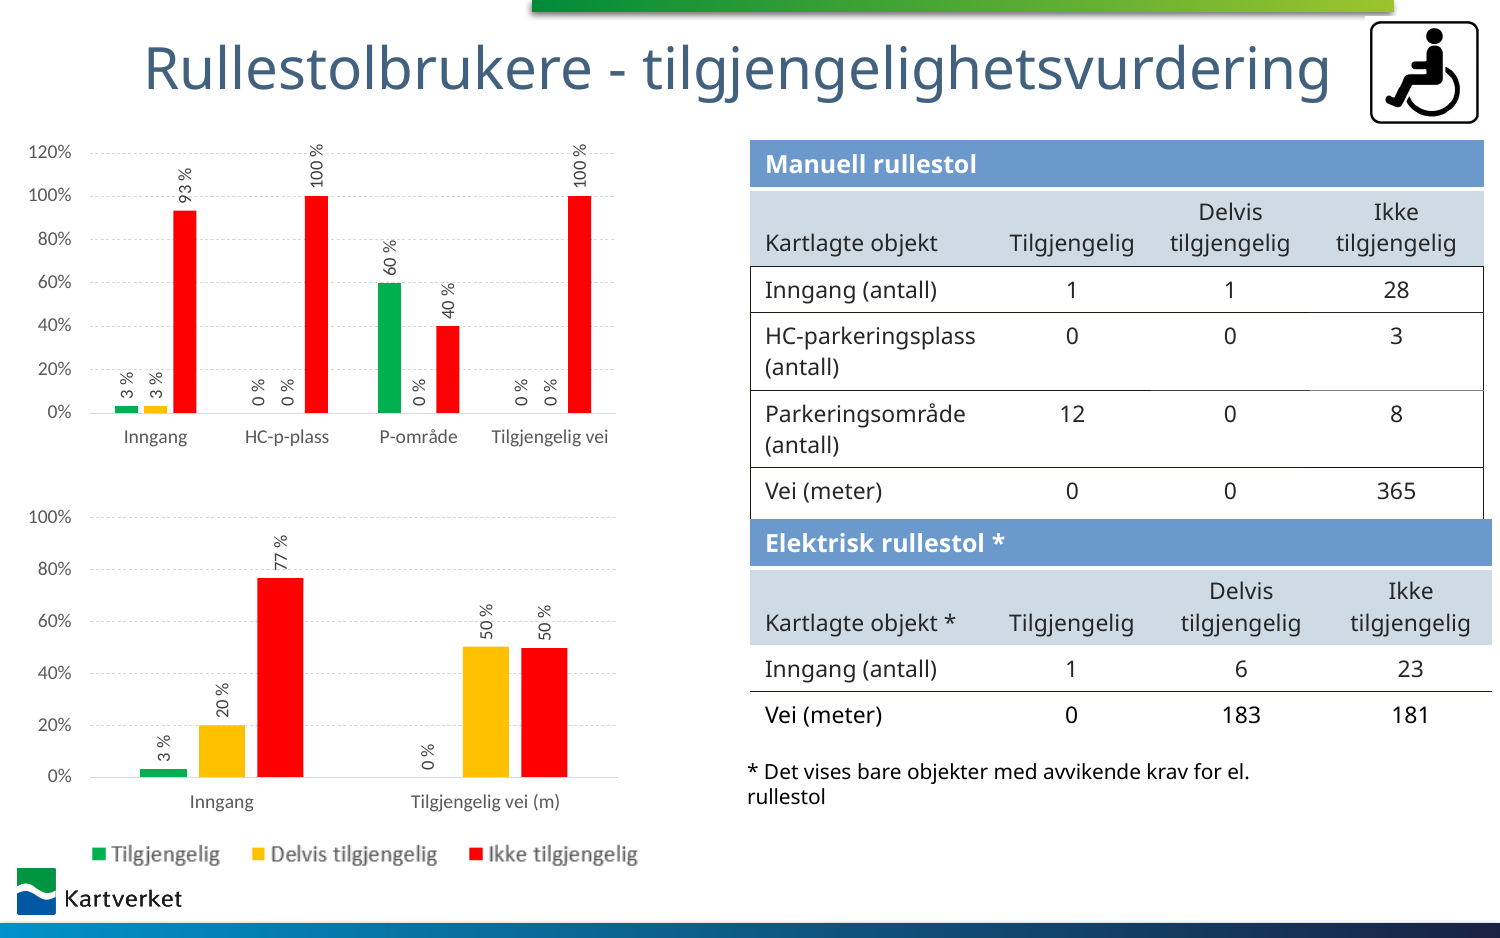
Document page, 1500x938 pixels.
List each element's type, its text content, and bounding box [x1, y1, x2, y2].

table_cell Kartlagte objekt [750, 191, 994, 266]
table_cell 12 [994, 391, 1151, 467]
table_cell 8 [1310, 391, 1483, 467]
table_cell Ikke tilgjengelig [1310, 191, 1484, 266]
table_cell 3 [1310, 313, 1483, 390]
picture [20, 135, 629, 457]
table_cell Inngang (antall) [751, 267, 994, 312]
table_cell Ikke tilgjengelig [1330, 570, 1492, 645]
table_header Manuell rullestol [750, 140, 1484, 187]
table_cell HC-parkeringsplass (antall) [751, 313, 994, 390]
table_cell 0 [994, 313, 1151, 390]
table_cell 1 [991, 645, 1153, 691]
table_cell Inngang (antall) [750, 645, 991, 691]
table_cell 28 [1310, 267, 1483, 312]
table_cell 0 [1151, 468, 1310, 519]
text_box * Det vises bare objekter med avvikende krav for el. rullestol [732, 751, 1317, 816]
table_cell Parkeringsområde (antall) [751, 391, 994, 467]
table_cell 0 [1151, 313, 1310, 390]
table_header Elektrisk rullestol * [750, 519, 1492, 566]
table_cell 365 [1310, 468, 1483, 519]
table_cell Tilgjengelig [994, 191, 1151, 266]
picture [1365, 16, 1484, 129]
table_cell Vei (meter) [751, 468, 994, 519]
table_cell 183 [1153, 692, 1330, 738]
table_cell Vei (meter) [750, 692, 991, 738]
table_cell Delvis tilgjengelig [1151, 191, 1310, 266]
table_cell 0 [991, 692, 1153, 738]
text_box Rullestolbrukere - tilgjengelighetsvurdering [39, 12, 1348, 109]
table_cell 1 [994, 267, 1151, 312]
table_cell 6 [1153, 645, 1330, 691]
table_cell 0 [994, 468, 1151, 519]
table_cell 0 [1151, 391, 1310, 467]
table_cell Tilgjengelig [991, 570, 1153, 645]
table_cell 23 [1330, 645, 1492, 691]
table_cell 1 [1151, 267, 1310, 312]
table_cell Kartlagte objekt * [750, 570, 991, 645]
picture [86, 838, 643, 870]
picture [20, 499, 630, 822]
table_cell 181 [1330, 692, 1492, 738]
table_cell Delvis tilgjengelig [1153, 570, 1330, 645]
